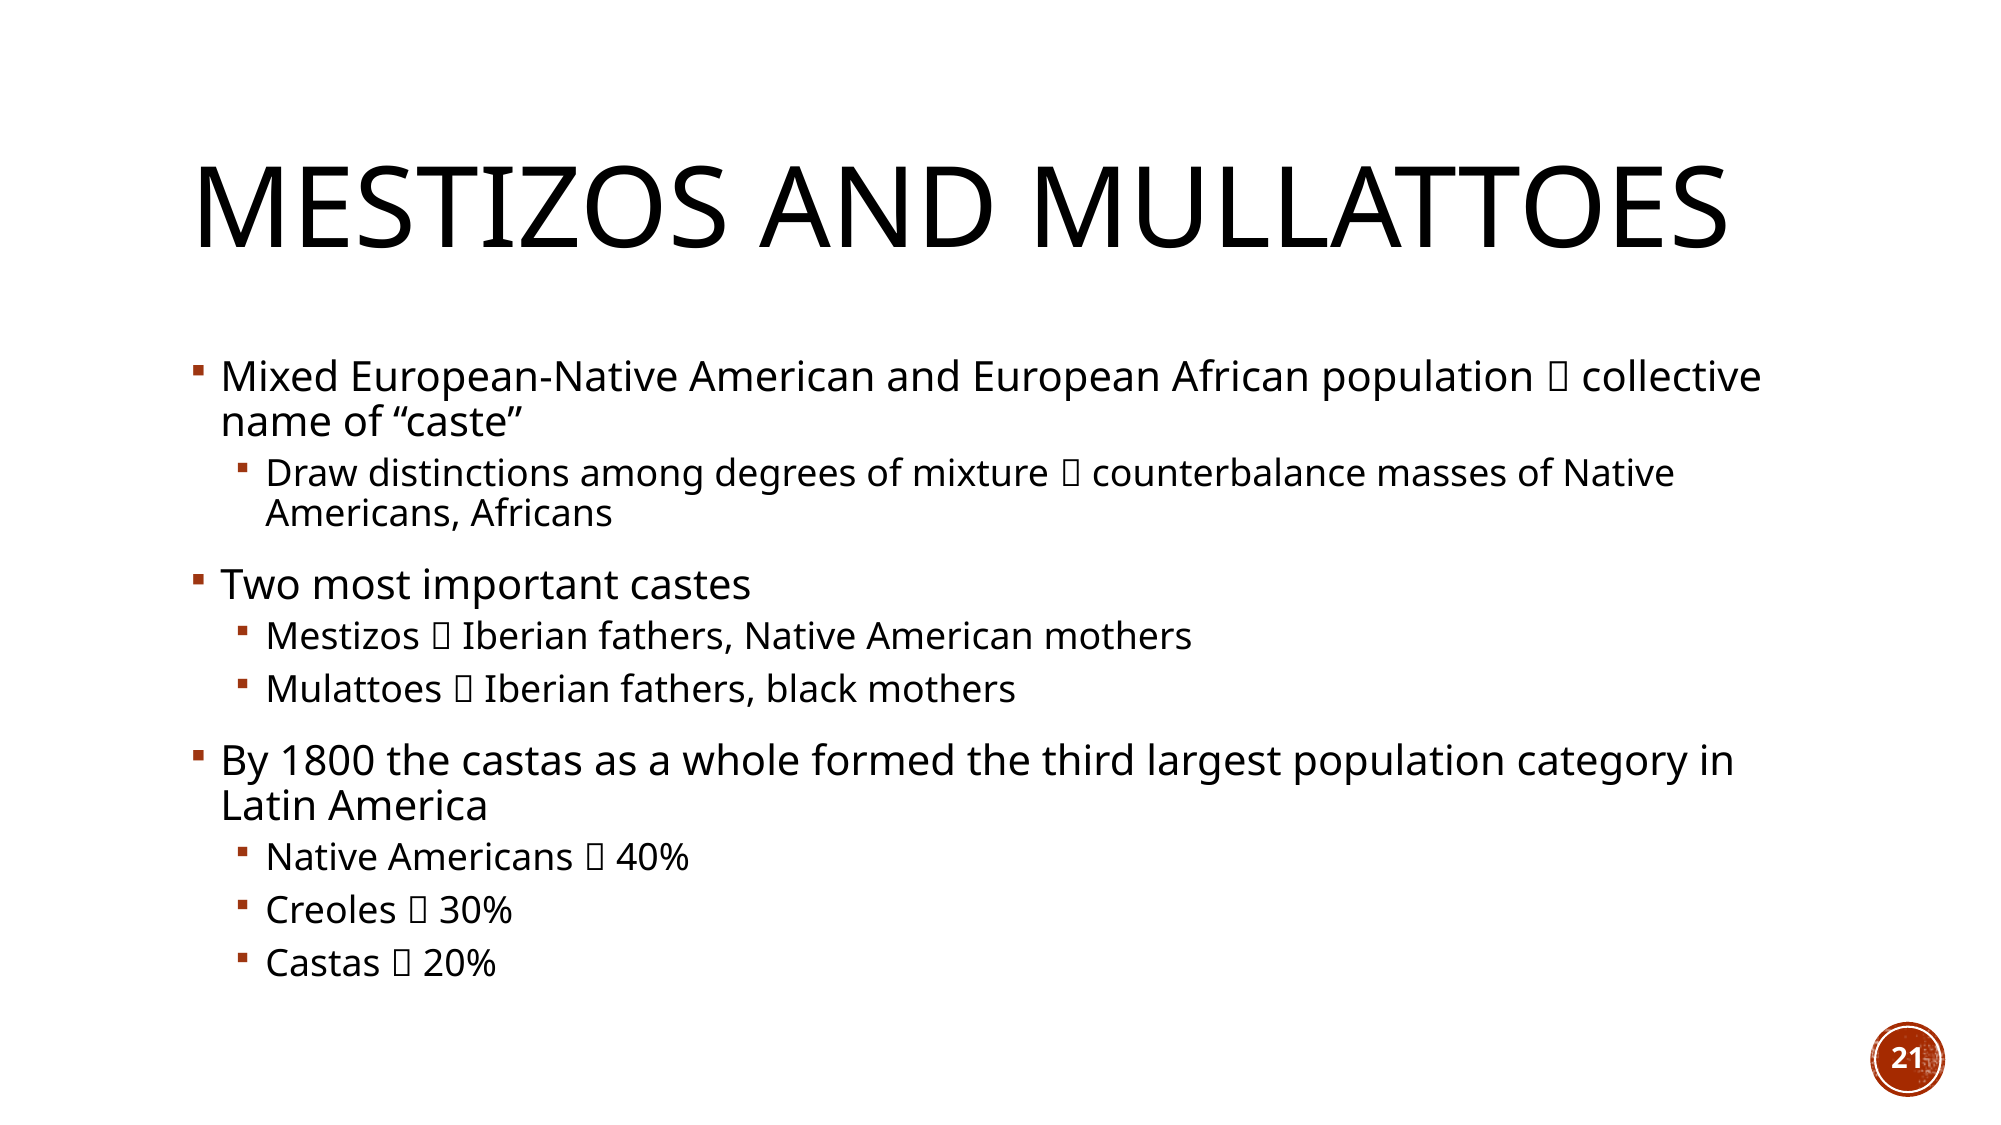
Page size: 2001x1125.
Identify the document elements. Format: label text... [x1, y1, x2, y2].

title Mestizos and Mullattoes [175, 79, 1826, 344]
slide_number 21 [1855, 1028, 1961, 1089]
list Mixed European-Native American and European African population  collective name of “caste” Draw distinctions among degrees of mixture  counterbalance masses of Native Americans, Africans Two most important castes Mestizos  Iberian fathers, Native American mothers Mulattoes  Iberian fathers, black mothers By 1800 the castas as a whole formed the third largest population category in Latin America Native Americans  40% Creoles  30% Castas  20% [175, 348, 1826, 1013]
